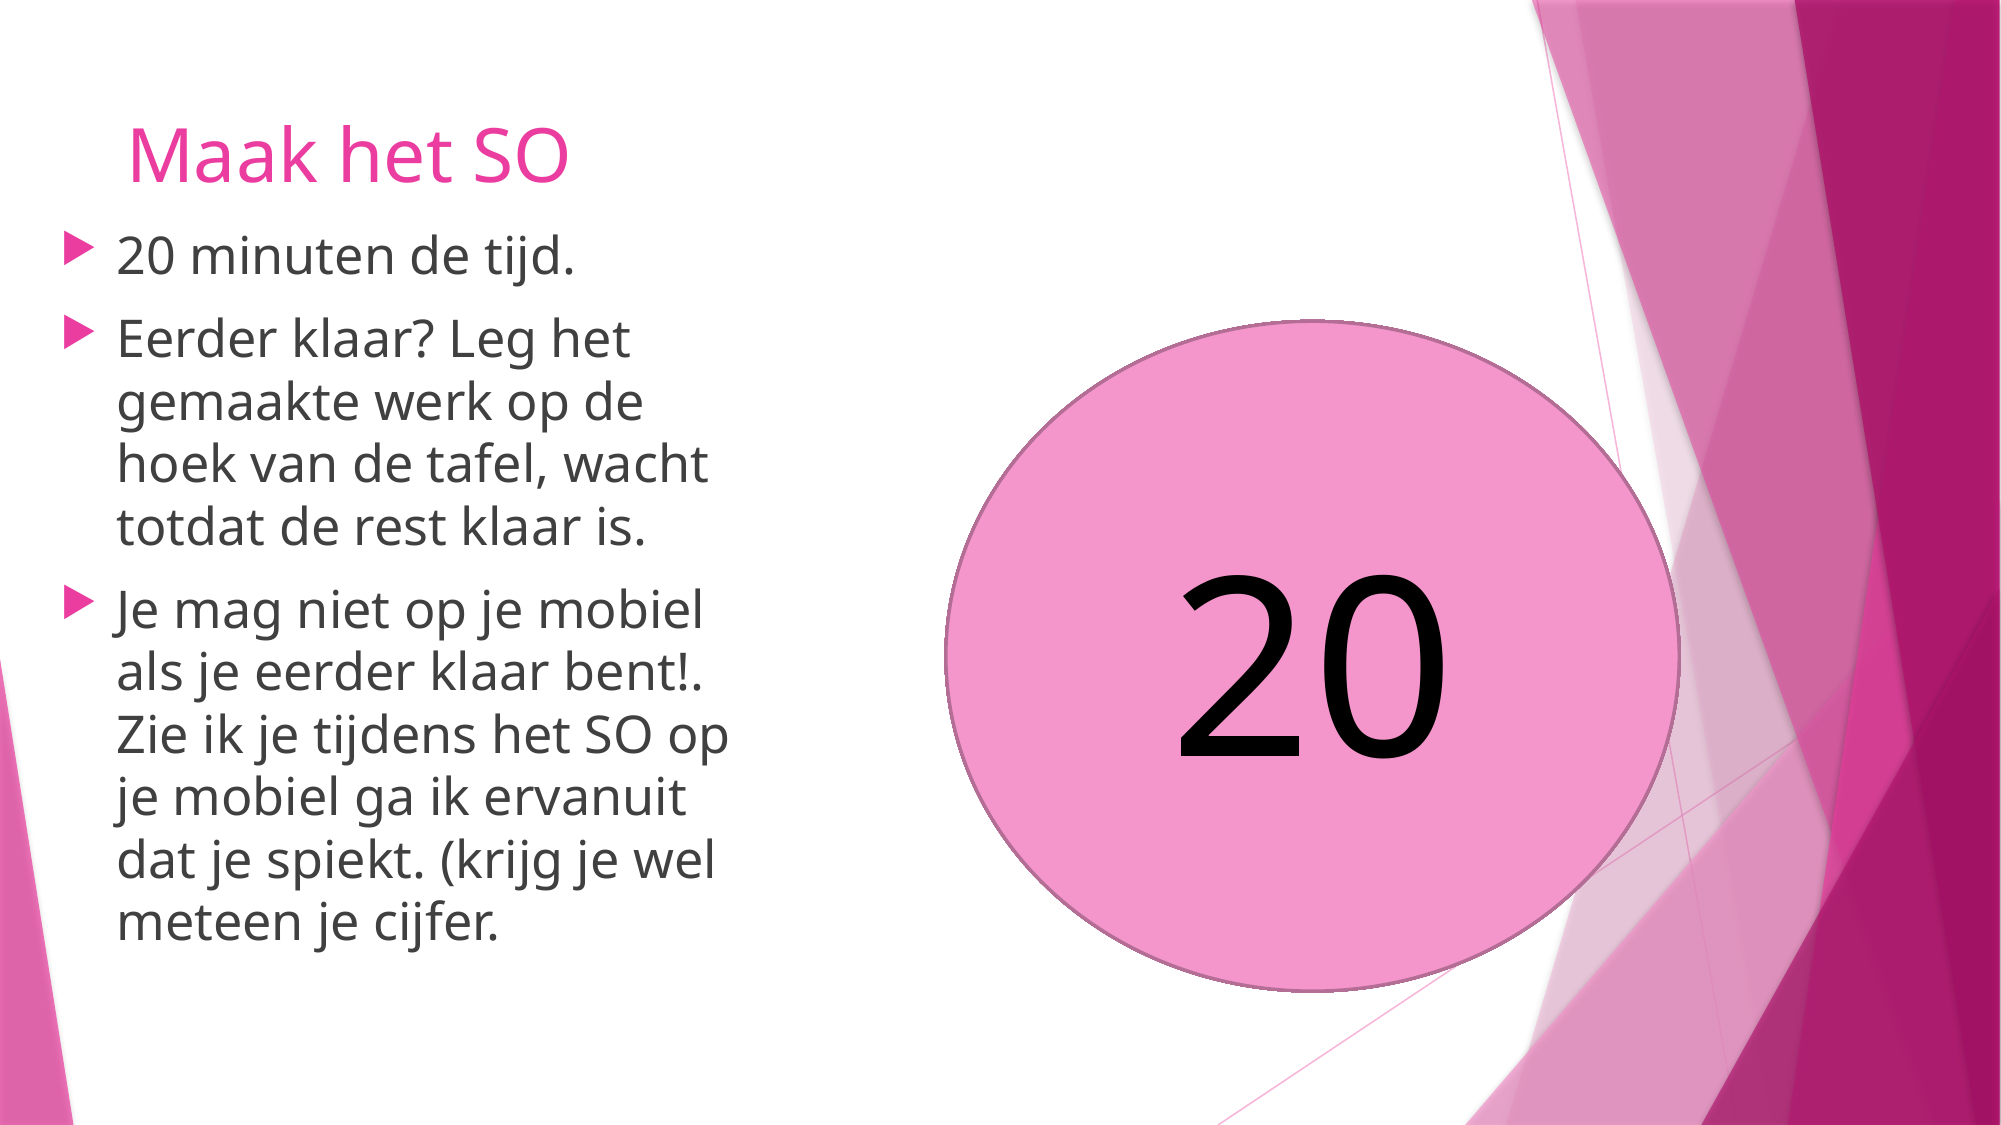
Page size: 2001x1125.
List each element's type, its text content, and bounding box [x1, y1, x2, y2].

list 20 minuten de tijd. Eerder klaar? Leg het gemaakte werk op de hoek van de tafel, wacht totdat de rest klaar is. Je mag niet op je mobiel als je eerder klaar bent!. Zie ik je tijdens het SO op je mobiel ga ik ervanuit dat je spiekt. (krijg je wel meteen je cijfer. [45, 215, 774, 1125]
title Maak het SO [111, 99, 1522, 317]
text_box 20 [944, 319, 1681, 993]
